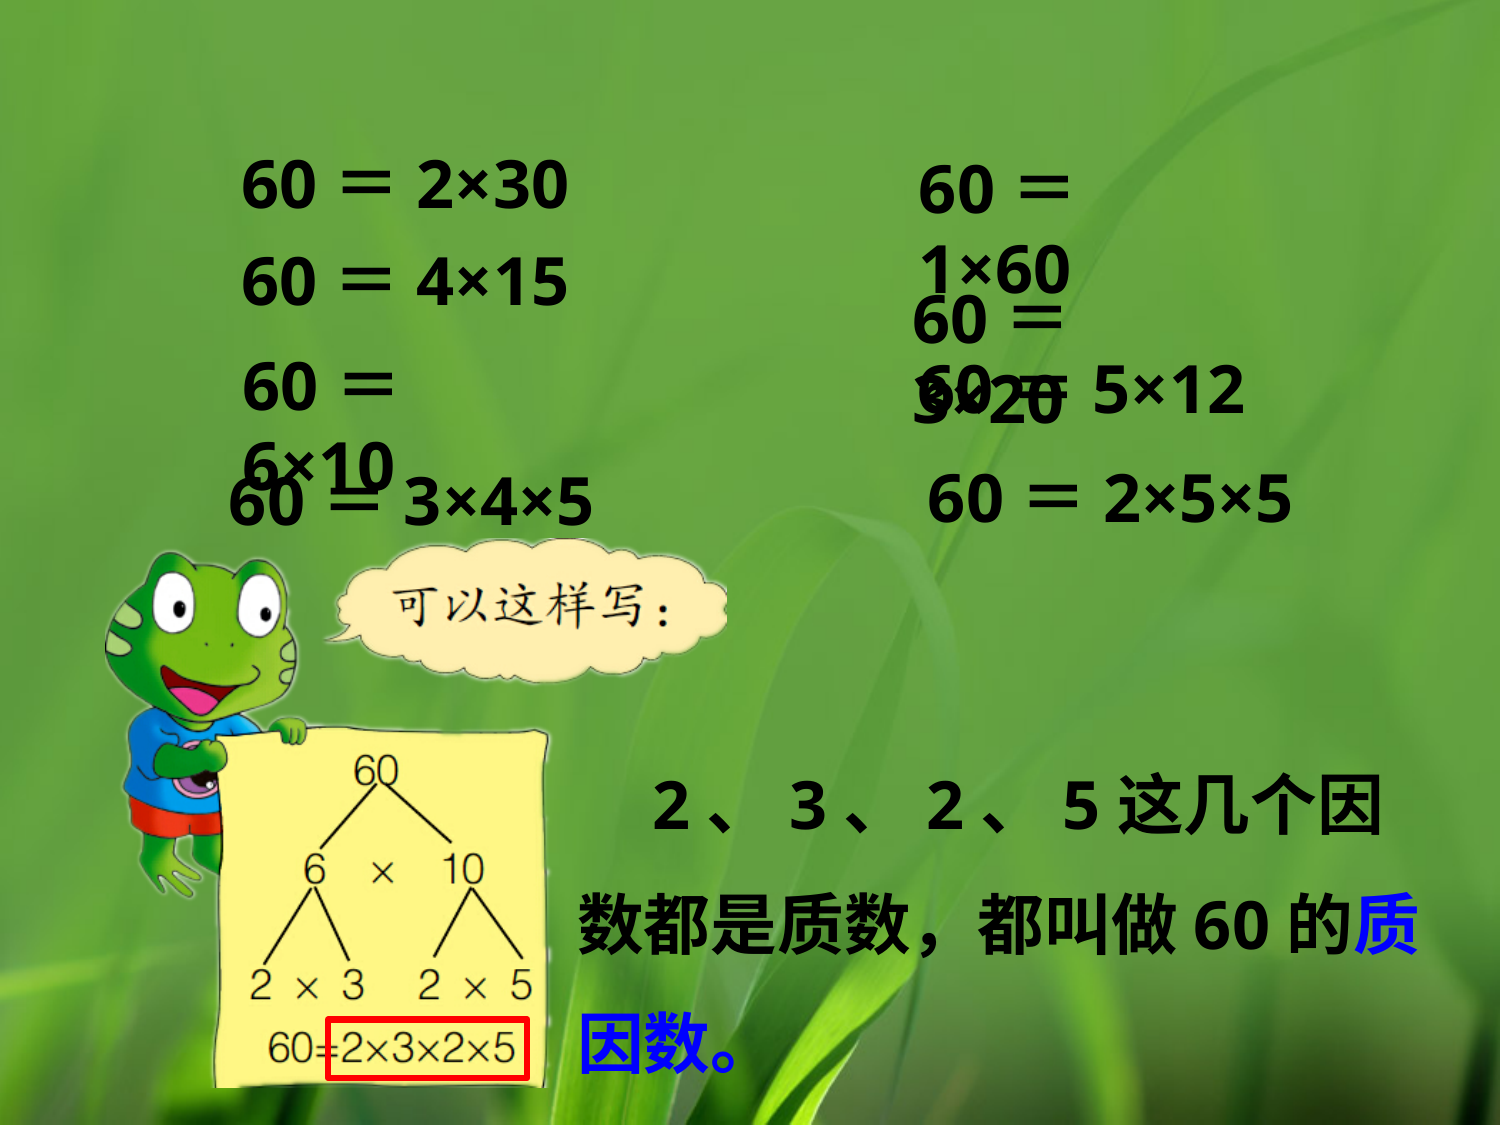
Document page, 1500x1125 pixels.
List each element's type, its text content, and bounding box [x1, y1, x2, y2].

text_box 2、3、2、5这几个因数都是质数，都叫做60的质因数。 [730, 715, 1442, 1090]
picture [0, 0, 1500, 1125]
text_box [163, 133, 1377, 547]
